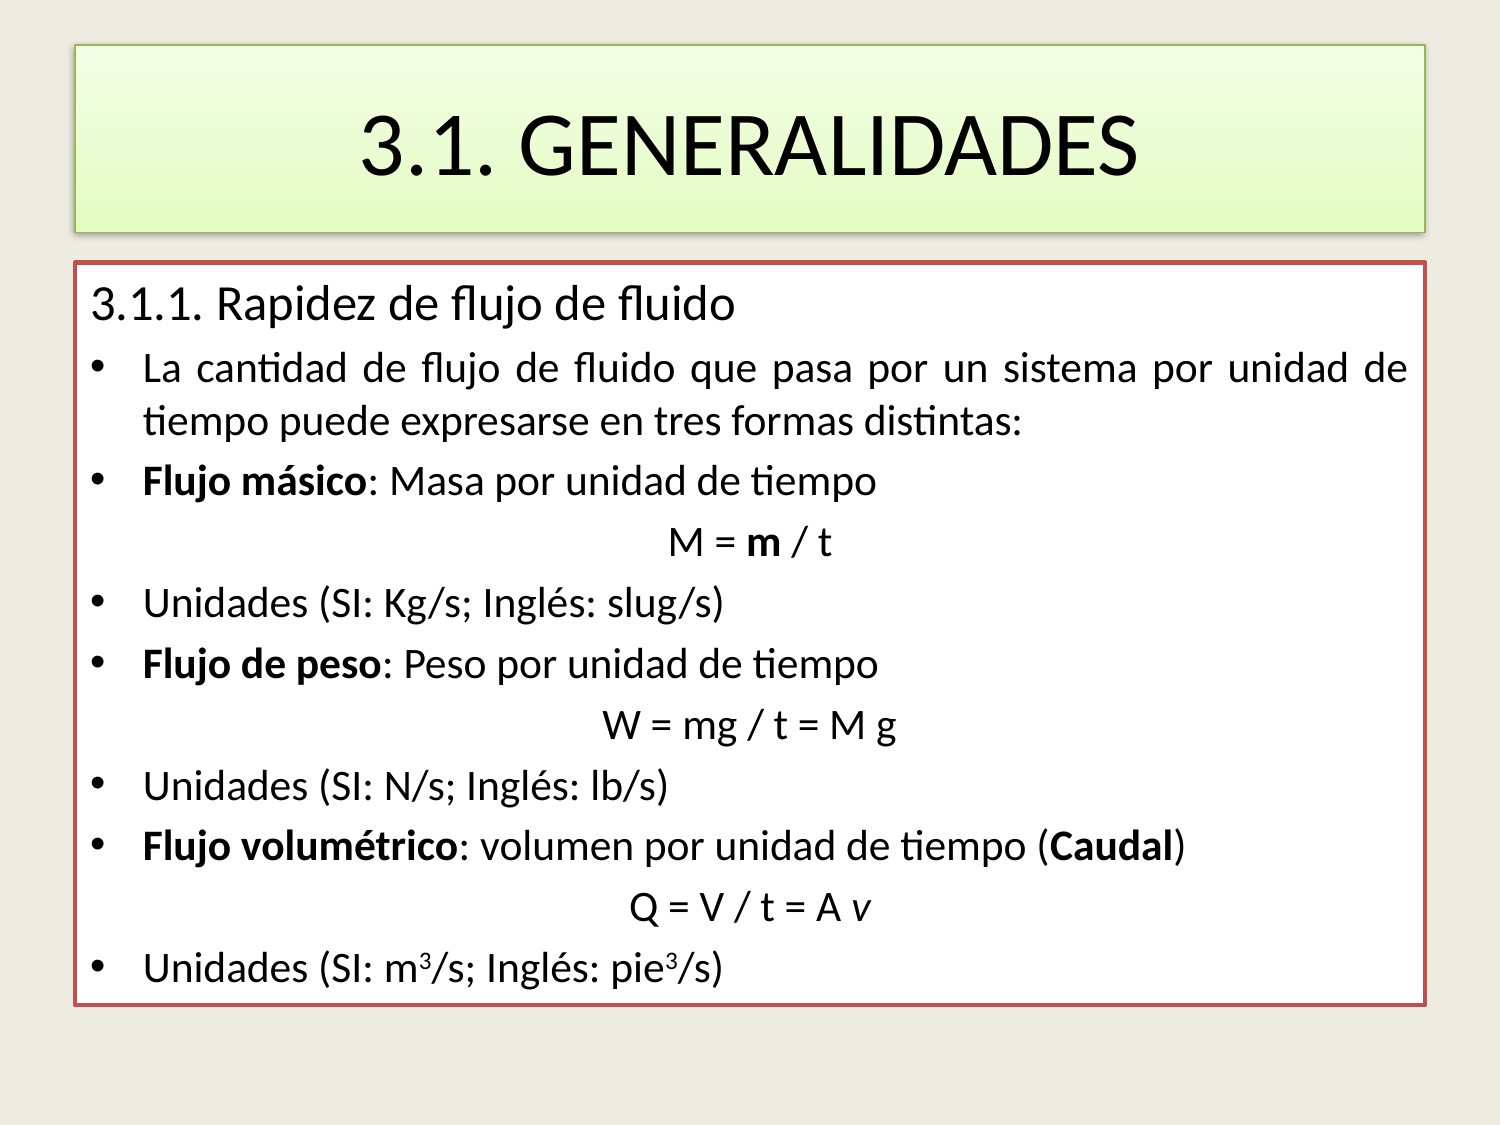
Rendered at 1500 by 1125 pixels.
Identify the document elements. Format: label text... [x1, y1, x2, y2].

list 3.1.1. Rapidez de flujo de fluido La cantidad de flujo de fluido que pasa por un sistema por unidad de tiempo puede expresarse en tres formas distintas: Flujo másico: Masa por unidad de tiempo M = m / t Unidades (SI: Kg/s; Inglés: slug/s) Flujo de peso: Peso por unidad de tiempo W = mg / t = M g Unidades (SI: N/s; Inglés: lb/s) Flujo volumétrico: volumen por unidad de tiempo (Caudal) Q = V / t = A v Unidades (SI: m3/s; Inglés: pie3/s) [73, 260, 1427, 1007]
title 3.1. GENERALIDADES [74, 44, 1426, 233]
